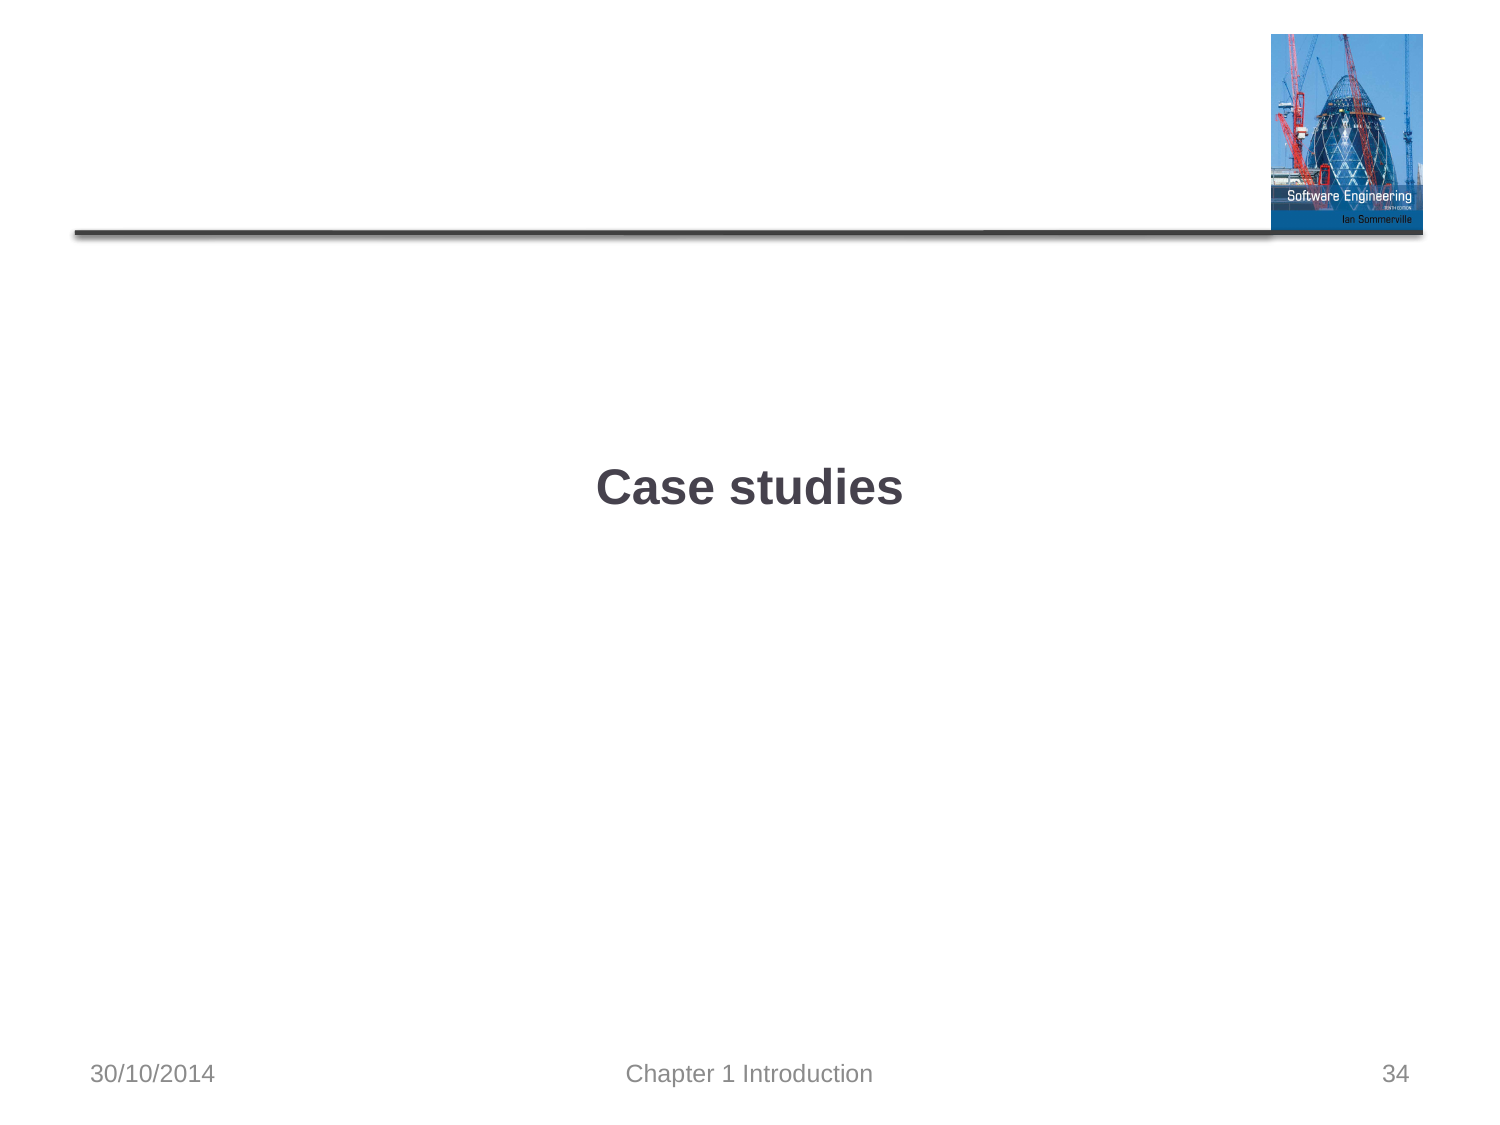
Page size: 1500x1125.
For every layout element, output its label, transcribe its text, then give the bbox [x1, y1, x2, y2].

slide_number 34 [1074, 1042, 1425, 1103]
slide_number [75, 1042, 425, 1103]
title Case studies [74, 390, 1426, 579]
footer Chapter 1 Introduction [512, 1042, 988, 1103]
picture [1271, 34, 1423, 230]
